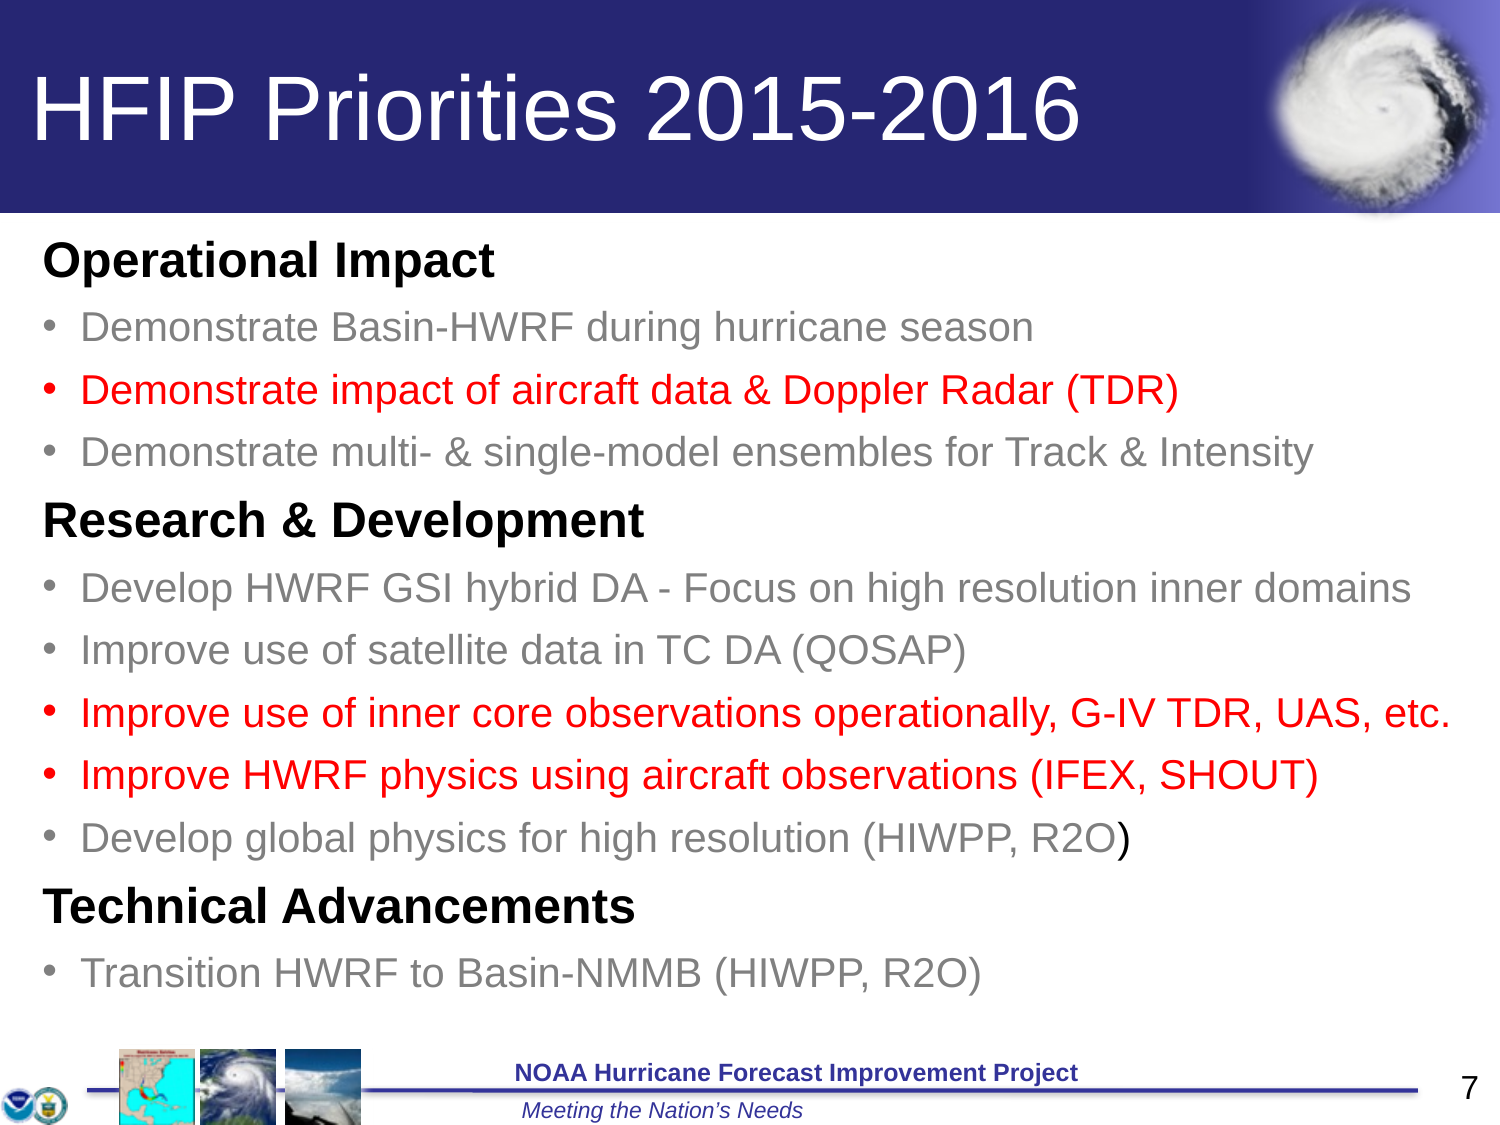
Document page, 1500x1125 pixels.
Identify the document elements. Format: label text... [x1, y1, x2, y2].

picture [285, 1049, 361, 1125]
picture [1311, 16, 1473, 201]
picture [0, 1087, 68, 1125]
title HFIP Priorities 2015-2016 [0, 0, 1311, 226]
picture [200, 1049, 276, 1125]
picture [119, 1049, 195, 1125]
text_box Operational Impact Demonstrate Basin-HWRF during hurricane season Demonstrate impact of aircraft data & Doppler Radar (TDR) Demonstrate multi- & single-model ensembles for Track & Intensity Research & Development Develop HWRF GSI hybrid DA - Focus on high resolution inner domains Improve use of satellite data in TC DA (QOSAP) Improve use of inner core observations operationally, G-IV TDR, UAS, etc. Improve HWRF physics using aircraft observations (IFEX, SHOUT) Develop global physics for high resolution (HIWPP, R2O) Technical Advancements Transition HWRF to Basin-NMMB (HIWPP, R2O) [27, 220, 1473, 1003]
